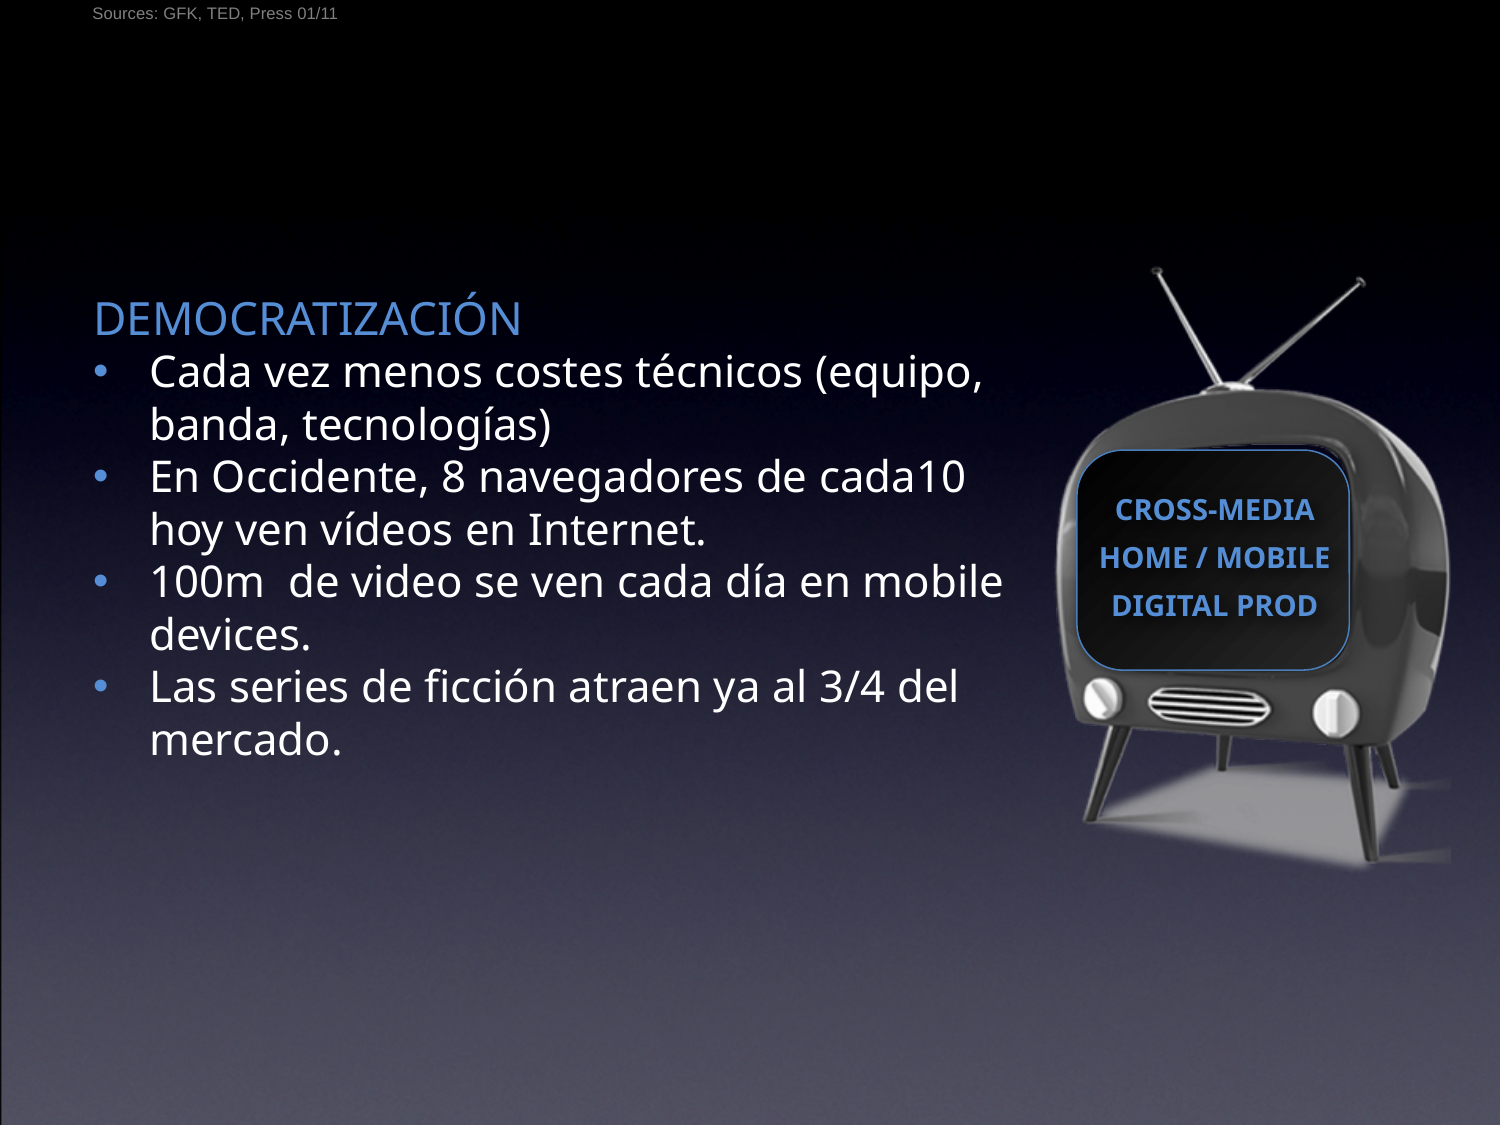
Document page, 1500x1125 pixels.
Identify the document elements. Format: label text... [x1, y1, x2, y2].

picture [0, 0, 1500, 1125]
text_box DEMOCRATIZACIÓN Cada vez menos costes técnicos (equipo, banda, tecnologías) En Occidente, 8 navegadores de cada10 hoy ven vídeos en Internet. 100m de video se ven cada día en mobile devices. Las series de ficción atraen ya al 3/4 del mercado. [78, 281, 1036, 554]
text_box Sources: GFK, TED, Press 01/11 [92, 0, 876, 23]
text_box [1041, 245, 1451, 906]
